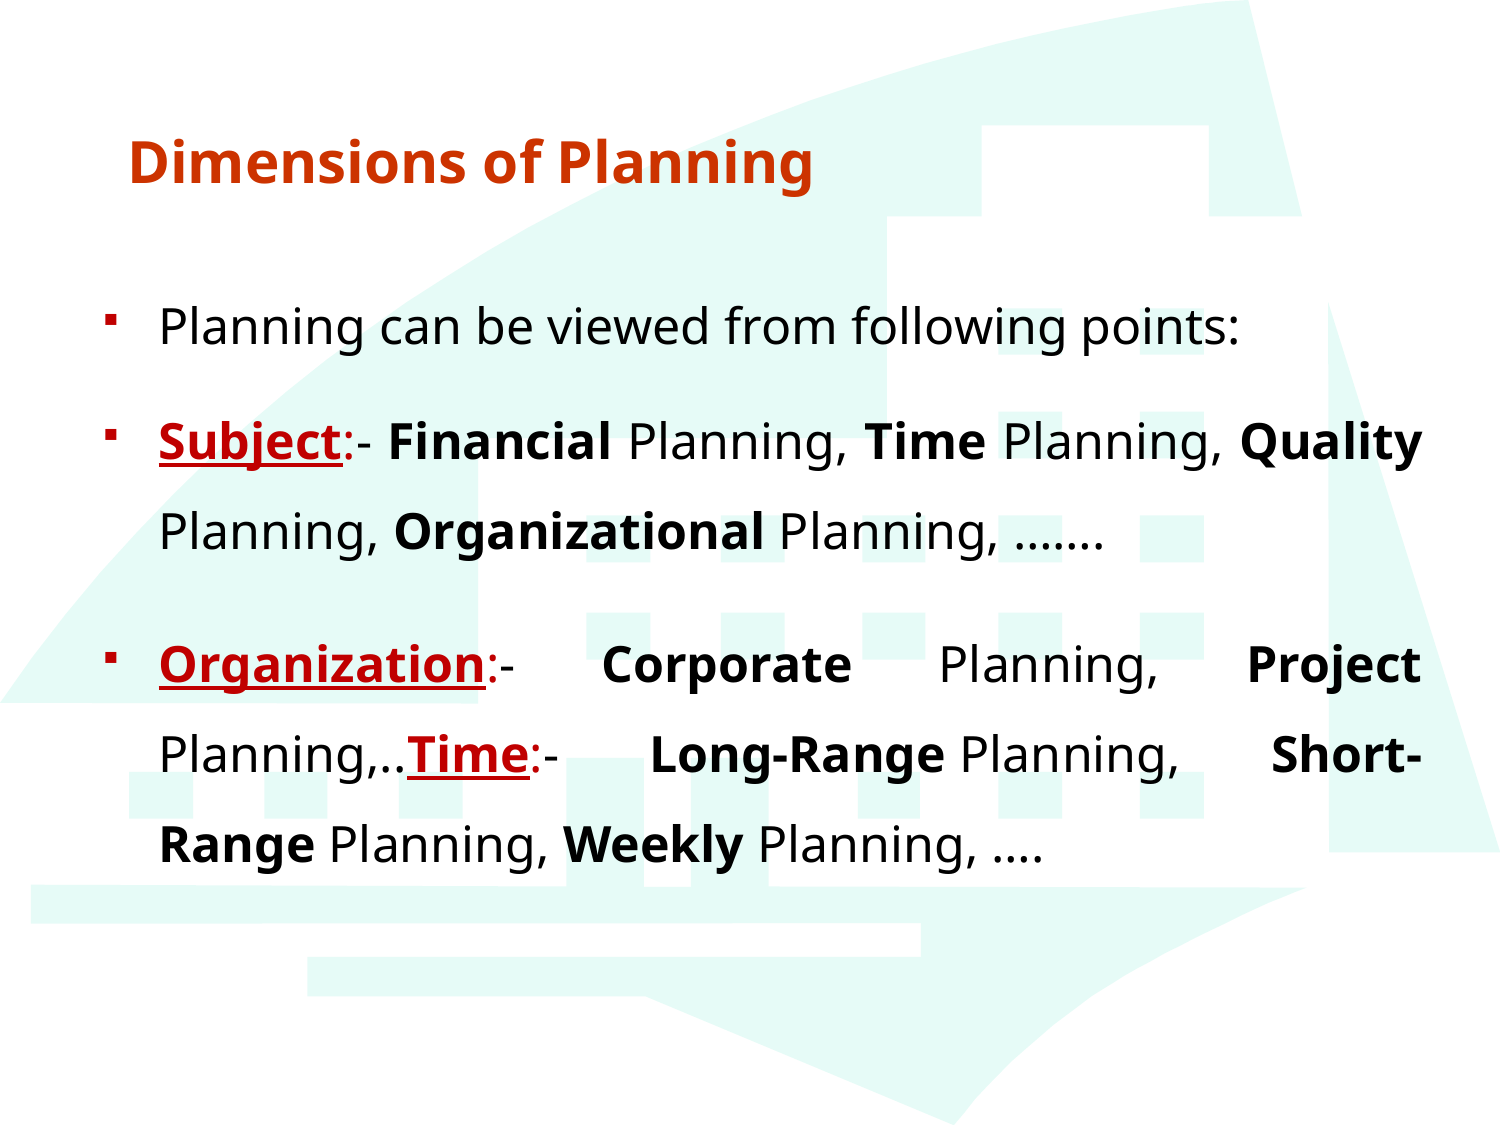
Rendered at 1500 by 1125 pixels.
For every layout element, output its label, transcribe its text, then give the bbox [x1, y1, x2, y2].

title Dimensions of Planning [112, 99, 938, 200]
list Planning can be viewed from following points: Subject:- Financial Planning, Time Planning, Quality Planning, Organizational Planning, ……. Organization:- Corporate Planning, Project Planning,..Time:- Long-Range.Planning, Short-Range Planning, Weekly Planning, …. [87, 287, 1438, 925]
